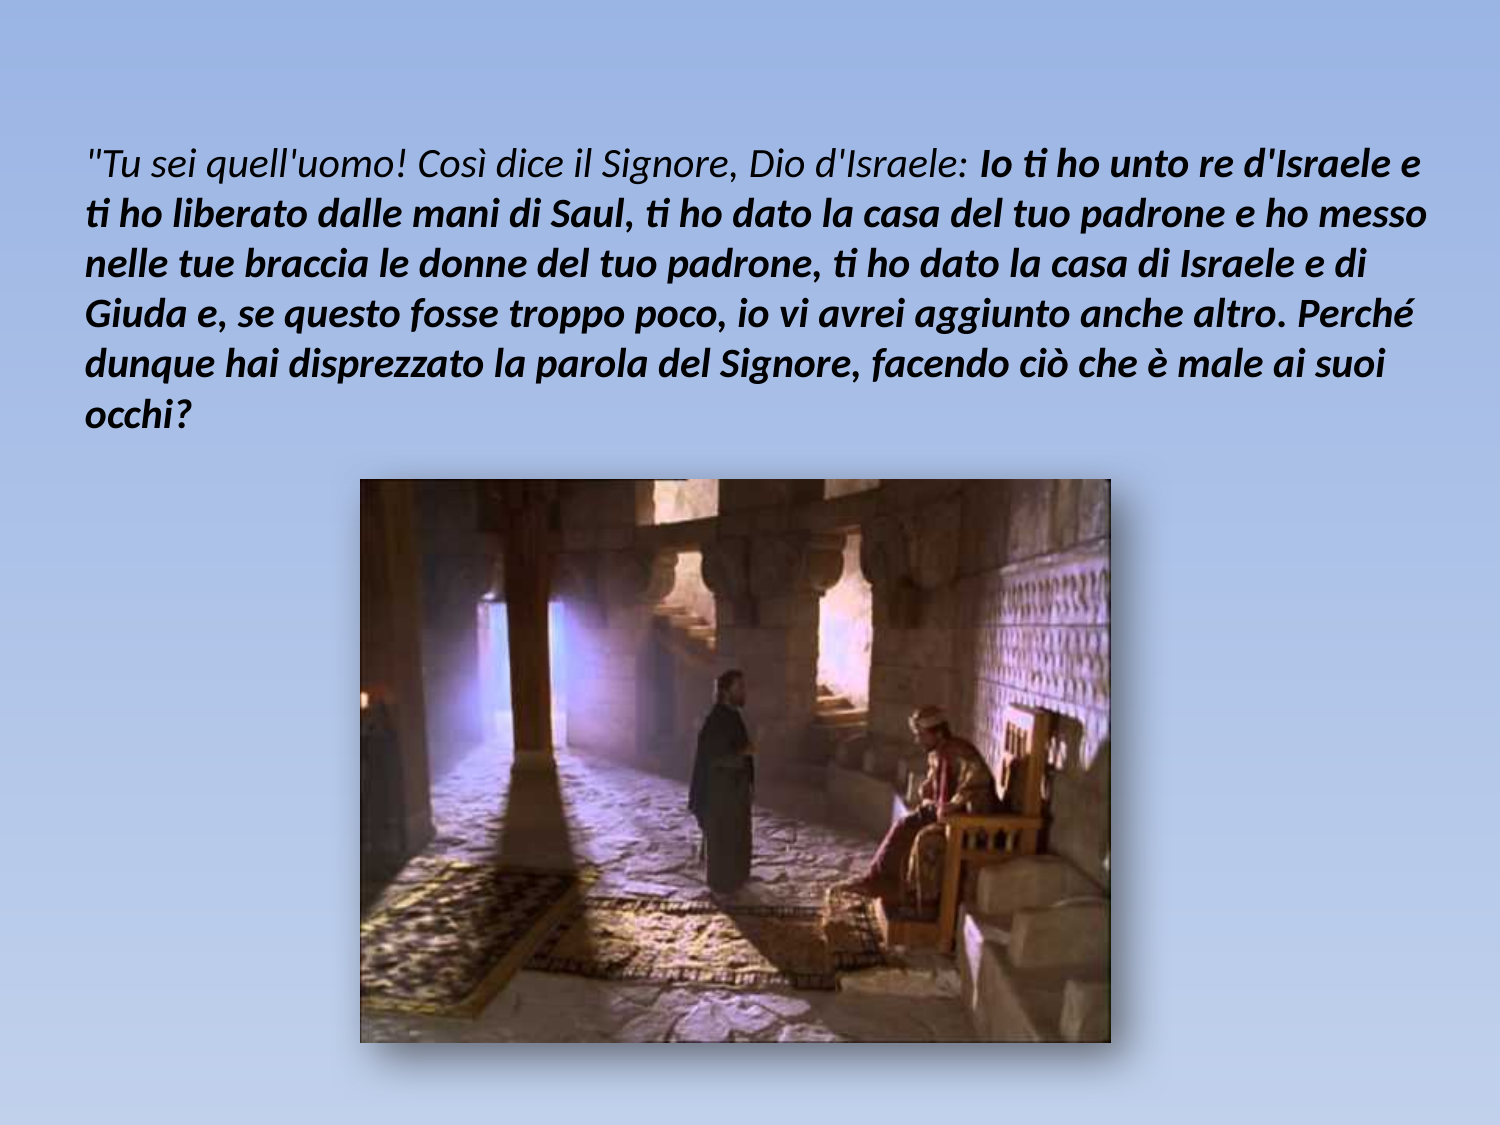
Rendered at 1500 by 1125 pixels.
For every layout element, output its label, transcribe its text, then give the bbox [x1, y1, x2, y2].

picture [359, 479, 1111, 1043]
text_box "Tu sei quell'uomo! Così dice il Signore, Dio d'Israele: Io ti ho unto re d'Israele e ti ho liberato dalle mani di Saul, ti ho dato la casa del tuo padrone e ho messo nelle tue braccia le donne del tuo padrone, ti ho dato la casa di Israele e di Giuda e, se questo fosse troppo poco, io vi avrei aggiunto anche altro. Perché dunque hai disprezzato la parola del Signore, facendo ciò che è male ai suoi occhi? [70, 128, 1454, 444]
